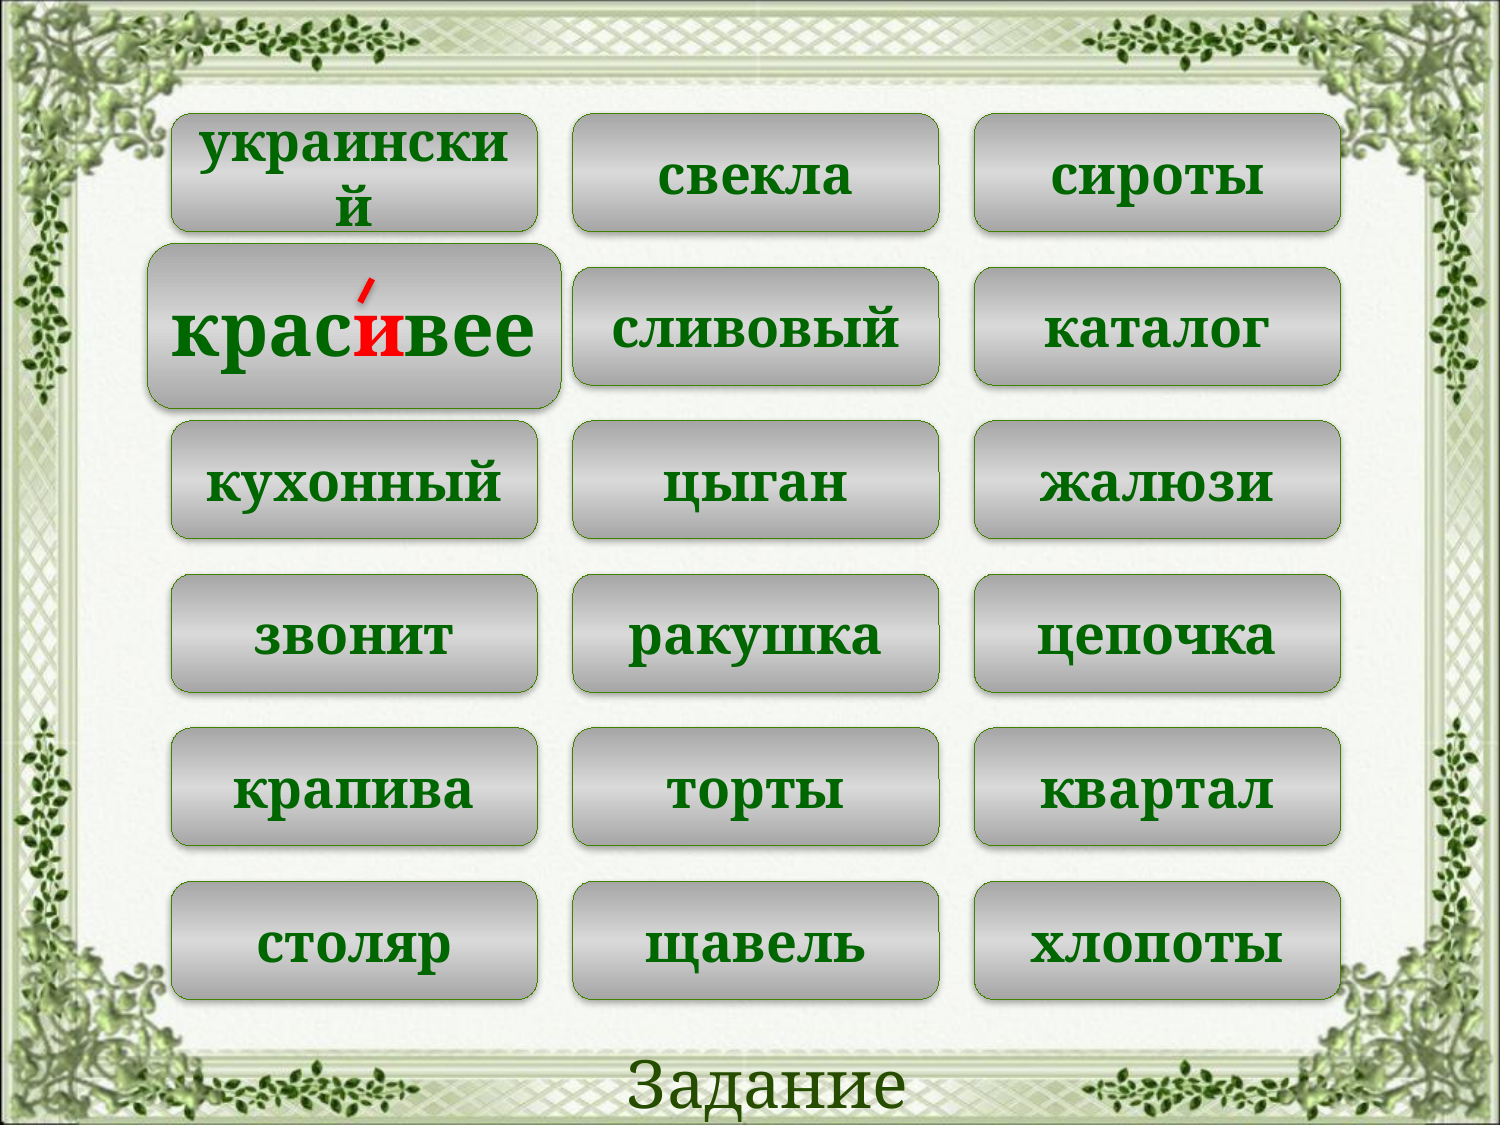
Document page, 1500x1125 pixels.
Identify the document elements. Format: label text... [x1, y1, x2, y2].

text_box сливовый [572, 267, 940, 386]
text_box квартал [974, 727, 1341, 846]
text_box ракушка [572, 574, 940, 693]
text_box свекла [572, 113, 940, 232]
text_box каталог [974, 267, 1341, 386]
text_box украинский [171, 113, 538, 232]
text_box цыган [572, 420, 940, 539]
text_box красивее [147, 243, 562, 409]
text_box цепочка [974, 574, 1341, 693]
text_box звонит [171, 574, 538, 693]
text_box кухонный [171, 420, 538, 539]
picture [0, 0, 1500, 1125]
text_box Задание [584, 1034, 951, 1125]
text_box хлопоты [974, 881, 1341, 1000]
text_box столяр [171, 881, 538, 1000]
text_box сироты [974, 113, 1341, 232]
text_box крапива [171, 727, 538, 846]
text_box щавель [572, 881, 940, 1000]
text_box жалюзи [974, 420, 1341, 539]
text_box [359, 278, 373, 303]
text_box торты [572, 727, 940, 846]
